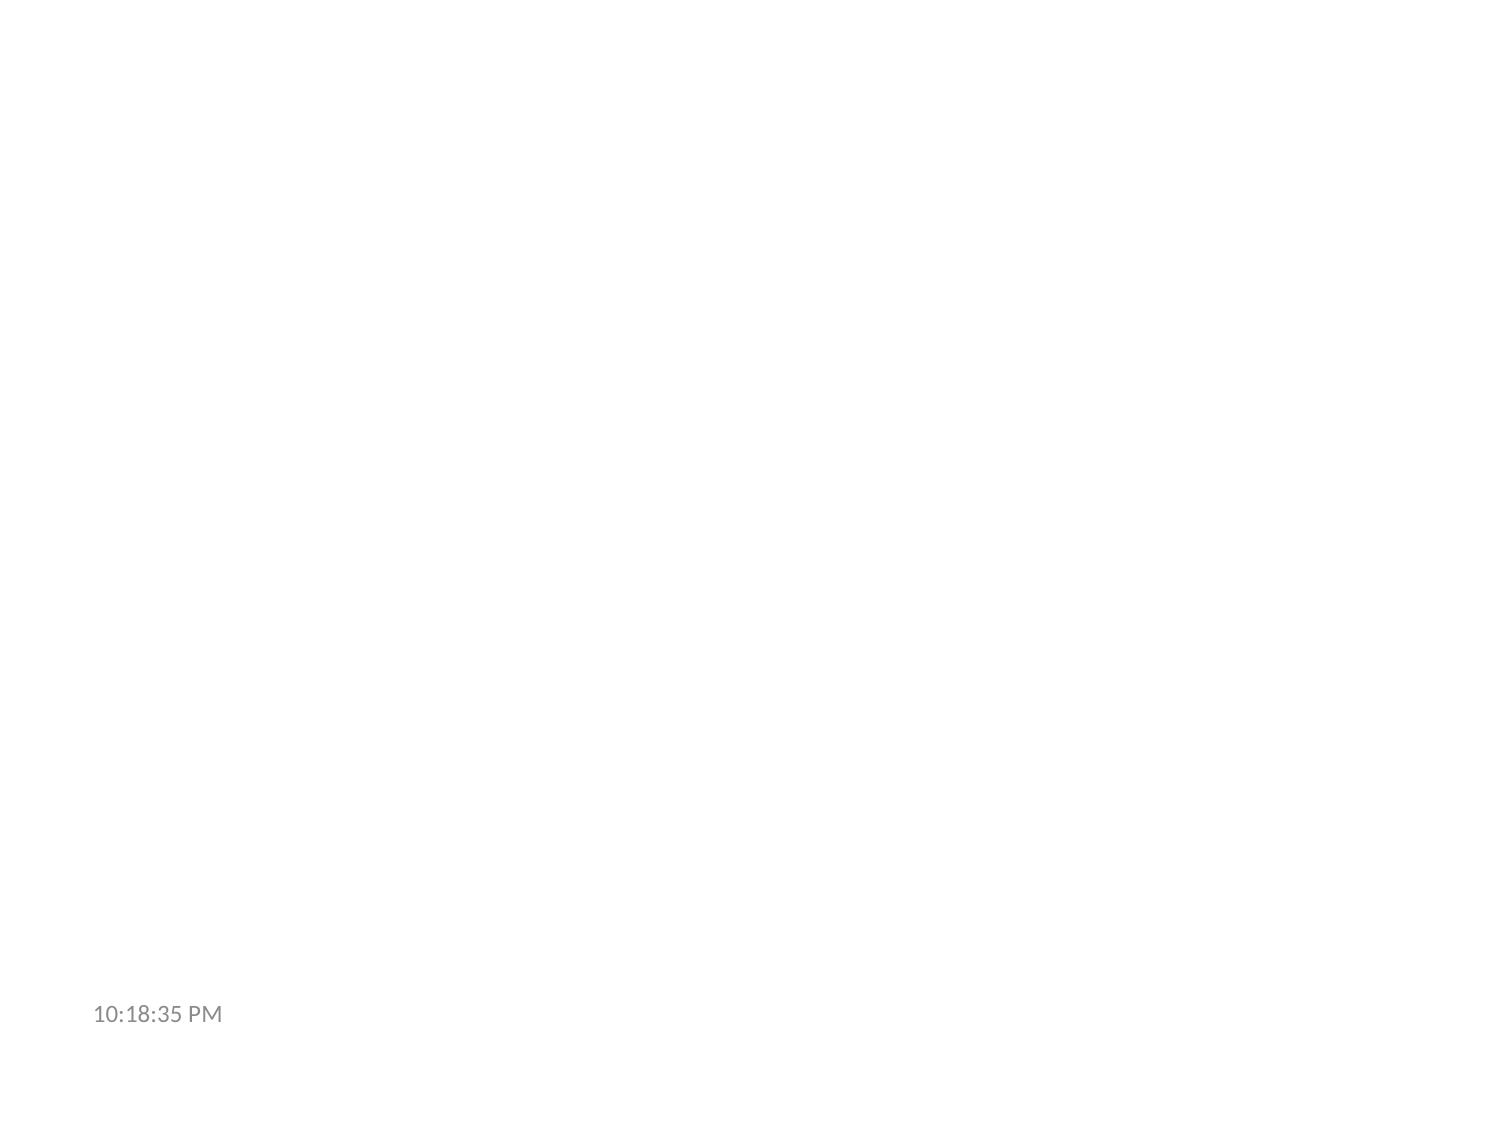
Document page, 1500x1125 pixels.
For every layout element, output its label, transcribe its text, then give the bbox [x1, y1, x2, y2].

text_box 3:35:09 PM [77, 982, 428, 1043]
